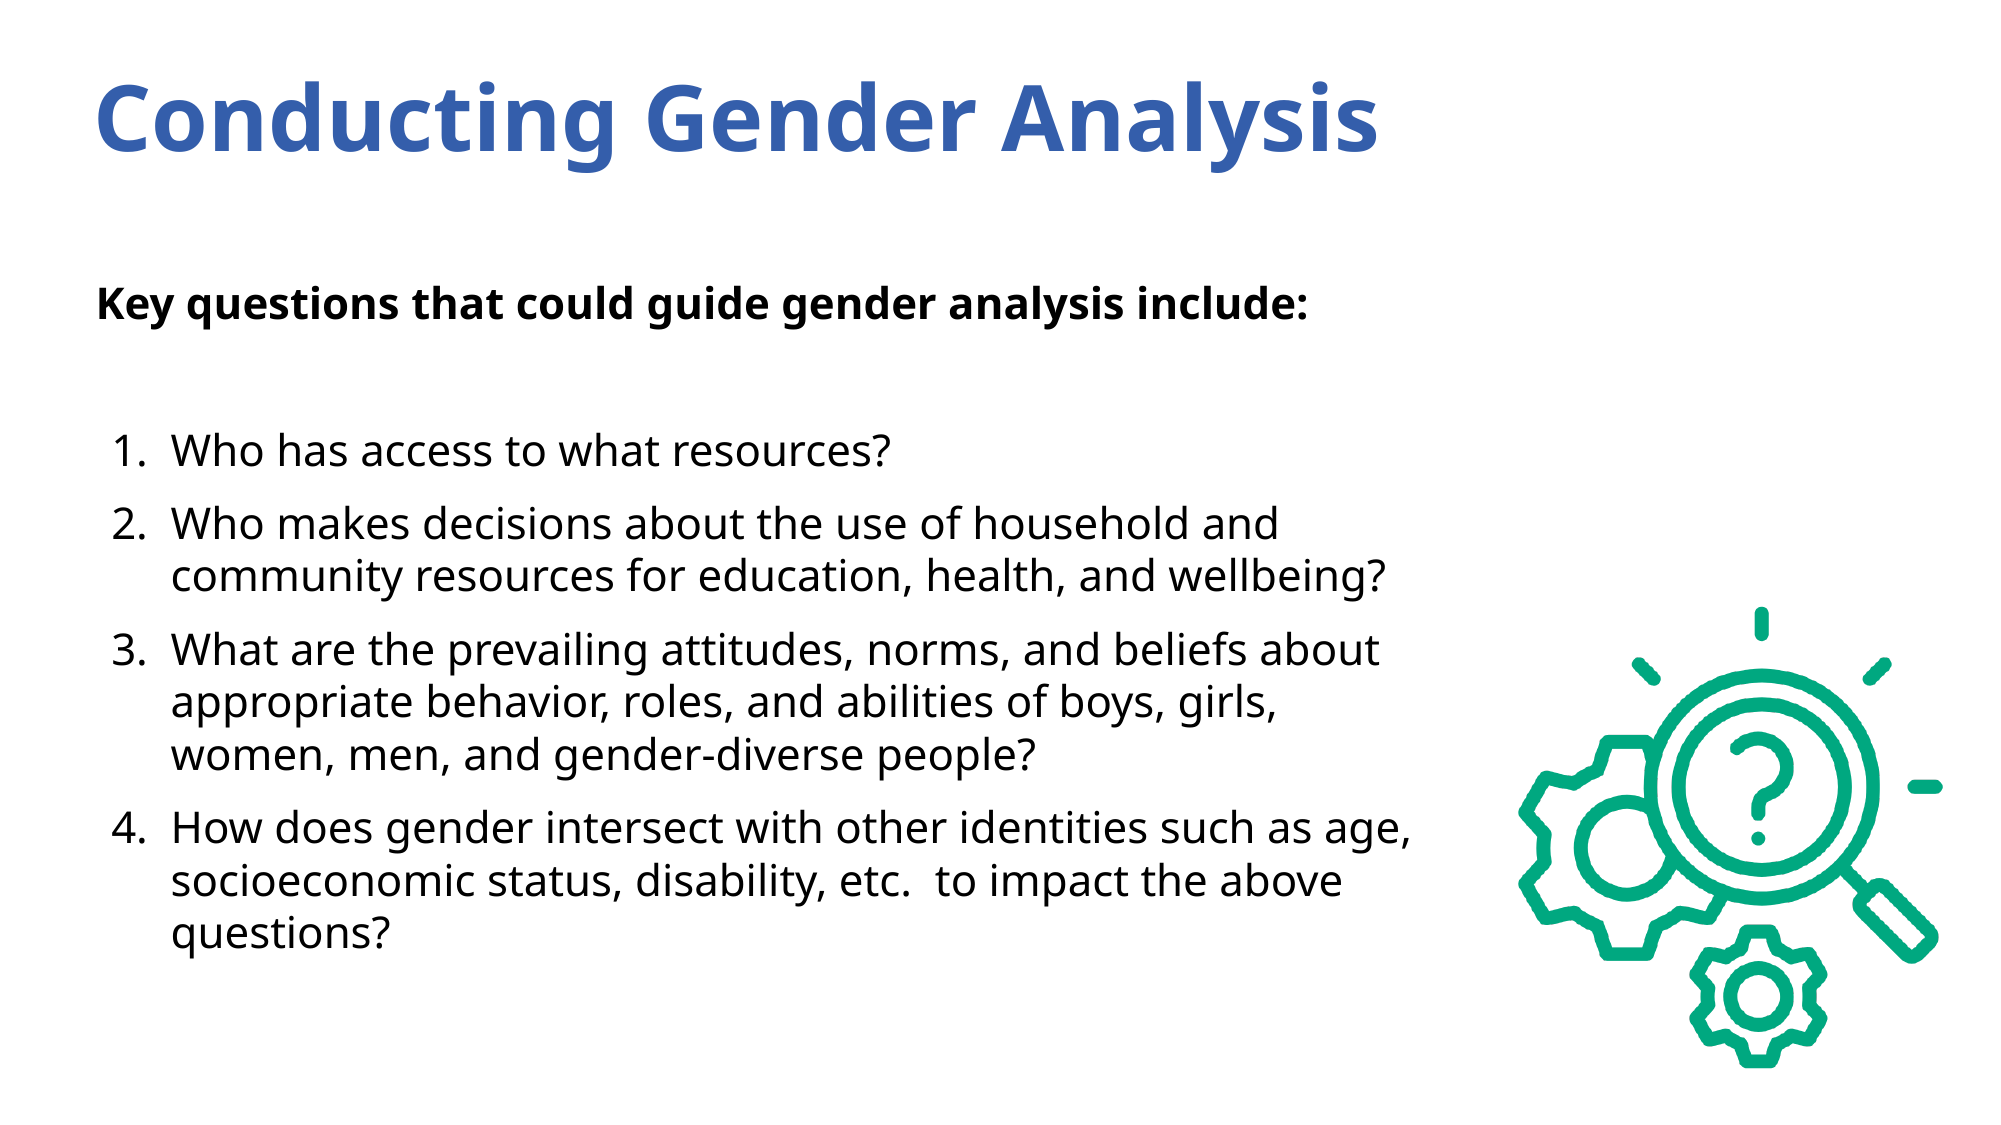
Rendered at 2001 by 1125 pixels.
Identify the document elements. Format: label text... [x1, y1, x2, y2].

picture [1513, 590, 1957, 1093]
list Key questions that could guide gender analysis include: Who has access to what resources? Who makes decisions about the use of household and community resources for education, health, and wellbeing? What are the prevailing attitudes, norms, and beliefs about appropriate behavior, roles, and abilities of boys, girls, women, men, and gender-diverse people? How does gender intersect with other identities such as age, socioeconomic status, disability, etc. to impact the above questions? [95, 223, 1426, 971]
title Conducting Gender Analysis [93, 59, 1957, 186]
